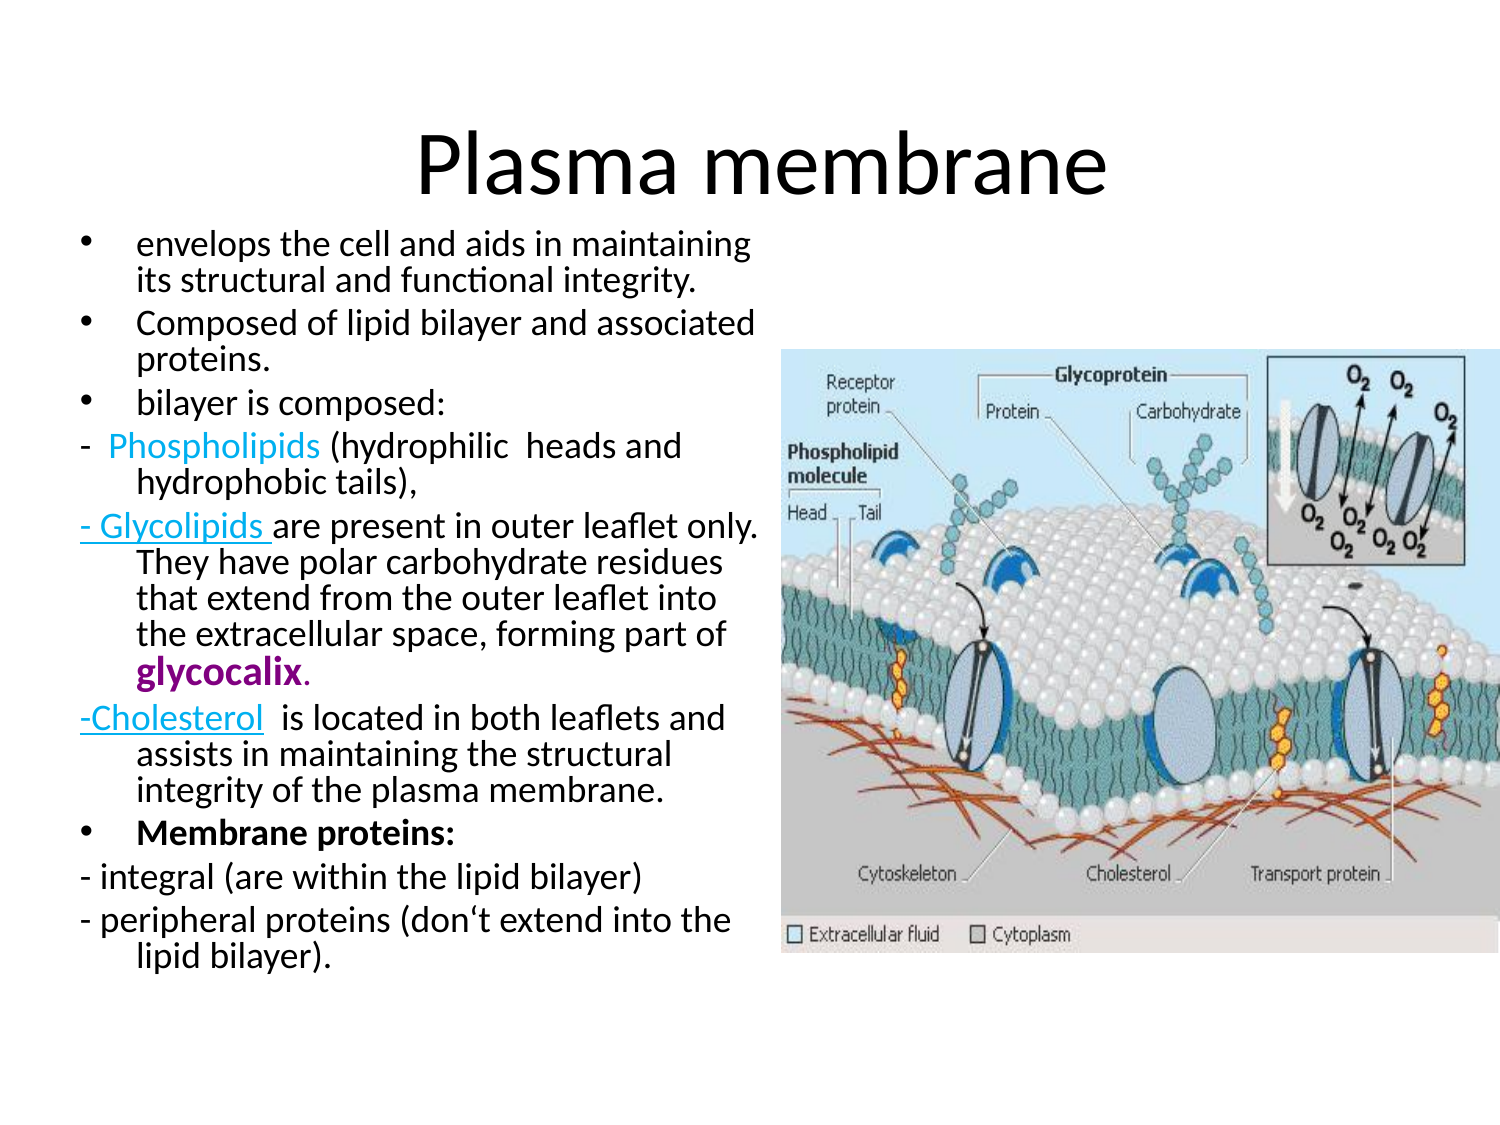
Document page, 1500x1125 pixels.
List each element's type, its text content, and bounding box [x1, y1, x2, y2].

list envelops the cell and aids in maintaining its structural and functional integrity. Composed of lipid bilayer and associated proteins. bilayer is composed: - Phospholipids (hydrophilic heads and hydrоphobic tails), - Glycolipids are present in outer leaflet only. They have polar carbohydrate residues that extend from the outer leaflet into the extracellular space, forming part of glycocalix. -Cholesterol is located in both leaflets and assists in maintaining the structural integrity of the plasma membrane. Membrane proteins: - integral (are within the lipid bilayer) - peripheral proteins (don‘t extend into the lipid bilayer). [64, 220, 782, 1125]
picture [780, 349, 1500, 953]
title Plasma membrane [75, 40, 1451, 275]
